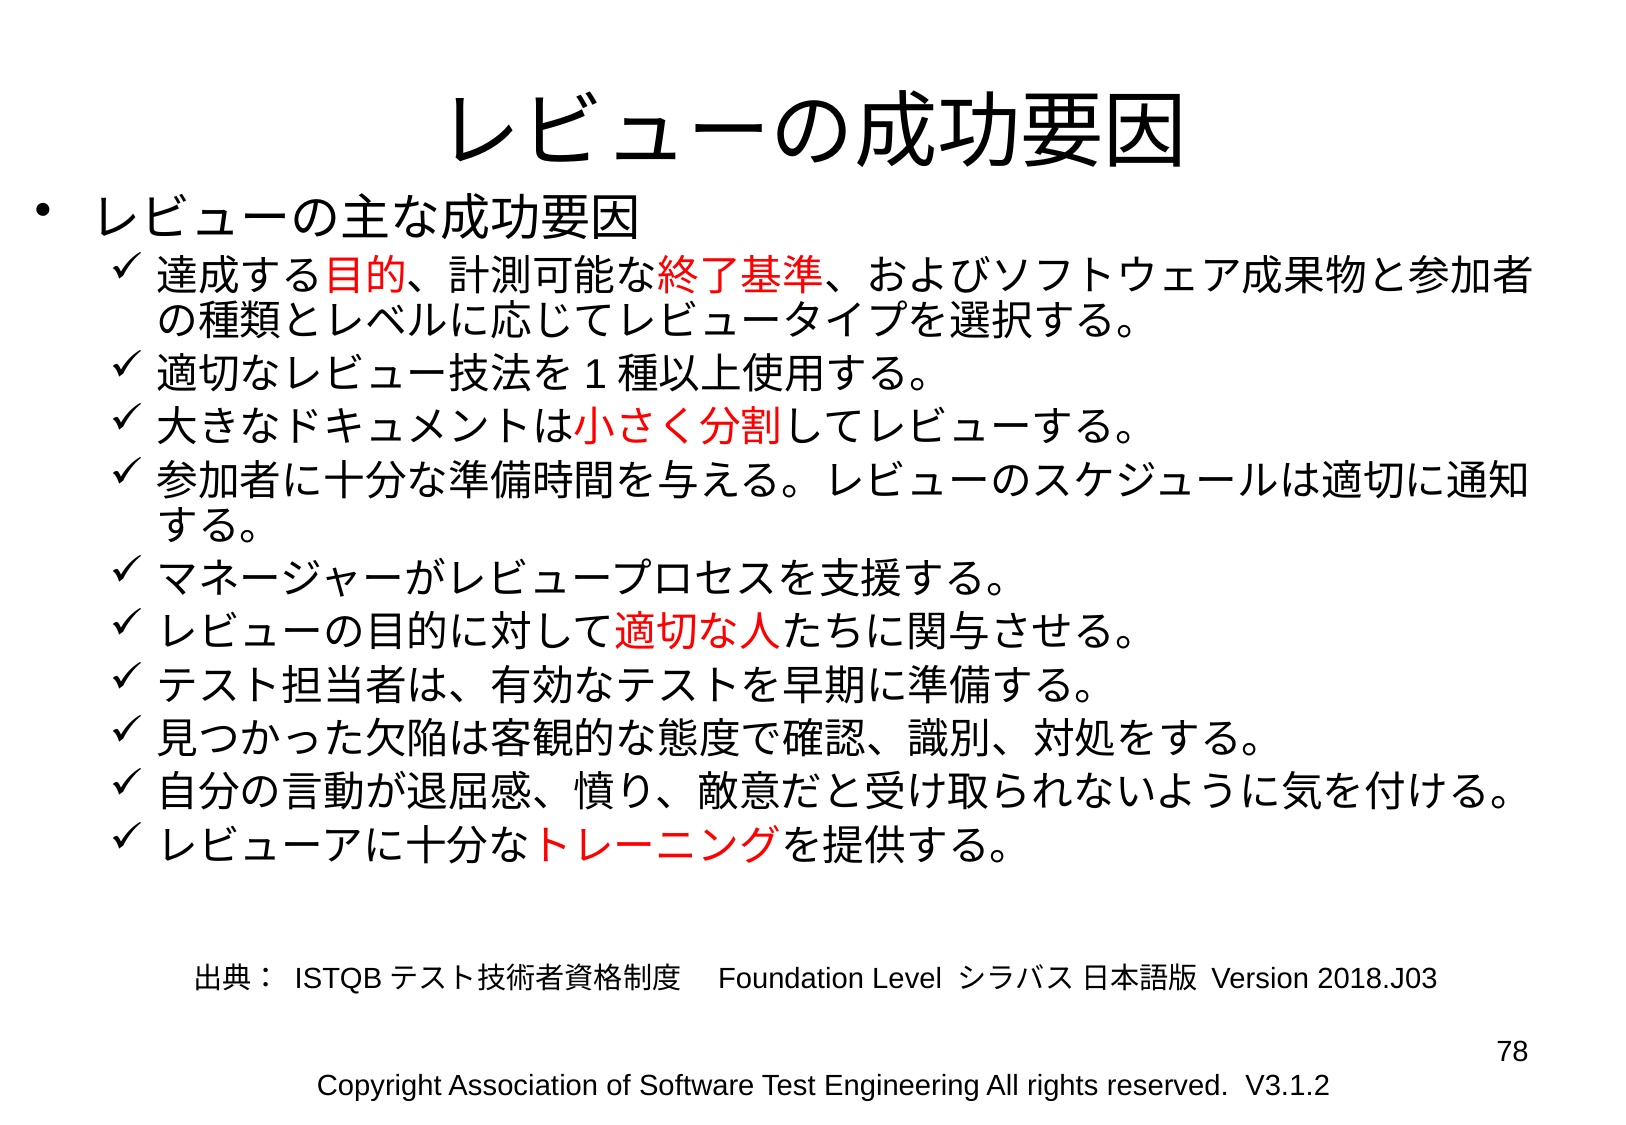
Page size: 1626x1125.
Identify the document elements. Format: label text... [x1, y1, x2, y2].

text_box 出典： ISTQBテスト技術者資格制度 Foundation Level シラバス 日本語版 Version 2018.J03 [51, 952, 1580, 1002]
title レビューの成功要因 [32, 34, 1593, 221]
slide_number 78 [1164, 1024, 1544, 1103]
footer Copyright Association of Software Test Engineering All rights reserved. V3.1.2 [233, 1058, 1416, 1103]
list レビューの主な成功要因 達成する目的、計測可能な終了基準、およびソフトウェア成果物と参加者の種類とレベルに応じてレビュータイプを選択する。 適切なレビュー技法を1種以上使用する。 大きなドキュメントは小さく分割してレビューする。 参加者に十分な準備時間を与える。レビューのスケジュールは適切に通知する。 マネージャーがレビュープロセスを支援する。 レビューの目的に対して適切な人たちに関与させる。 テスト担当者は、有効なテストを早期に準備する。 見つかった欠陥は客観的な態度で確認、識別、対処をする。 自分の言動が退屈感、憤り、敵意だと受け取られないように気を付ける。 レビューアに十分なトレーニングを提供する。 [19, 184, 1581, 878]
